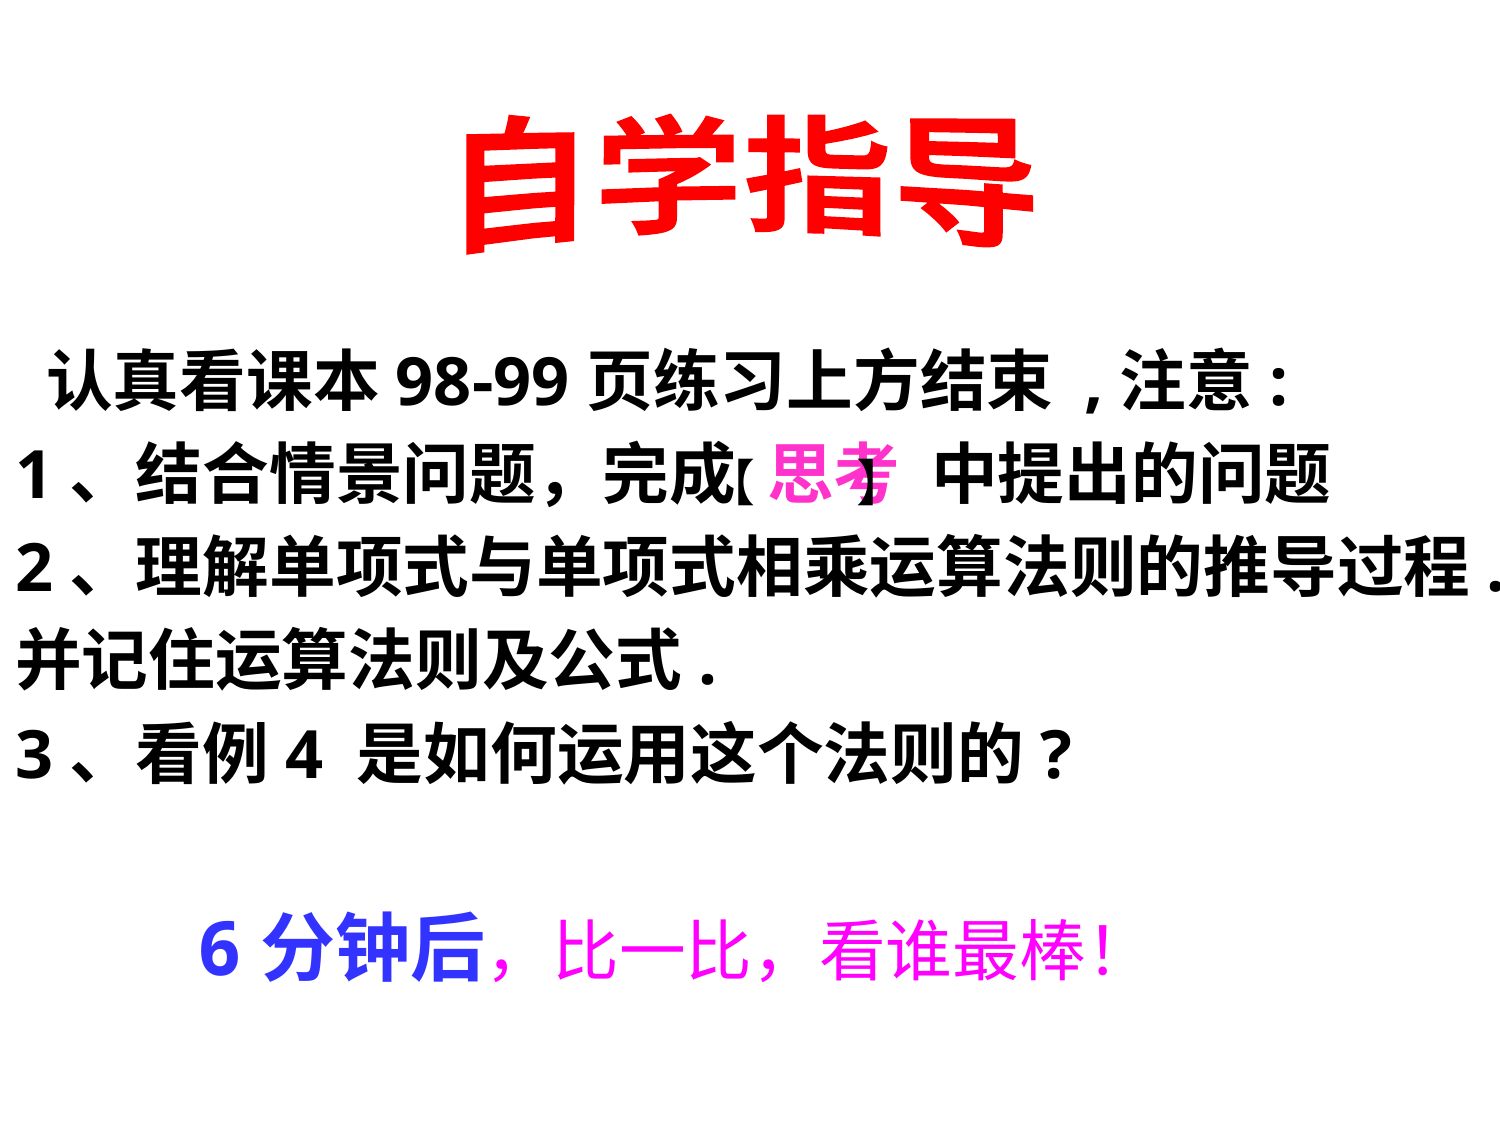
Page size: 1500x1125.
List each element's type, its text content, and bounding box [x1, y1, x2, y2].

list 认真看课本98-99页练习上方结束 ,注意: 1、结合情景问题，完成 思考 中提出的问题 2、理解单项式与单项式相乘运算法则的推导过程. 并记住运算法则及公式. 3、看例4 是如何运用这个法则的? [0, 330, 1500, 1007]
text_box 6分钟后，比一比，看谁最棒！ [183, 893, 1353, 998]
text_box 【 】 [690, 444, 962, 519]
